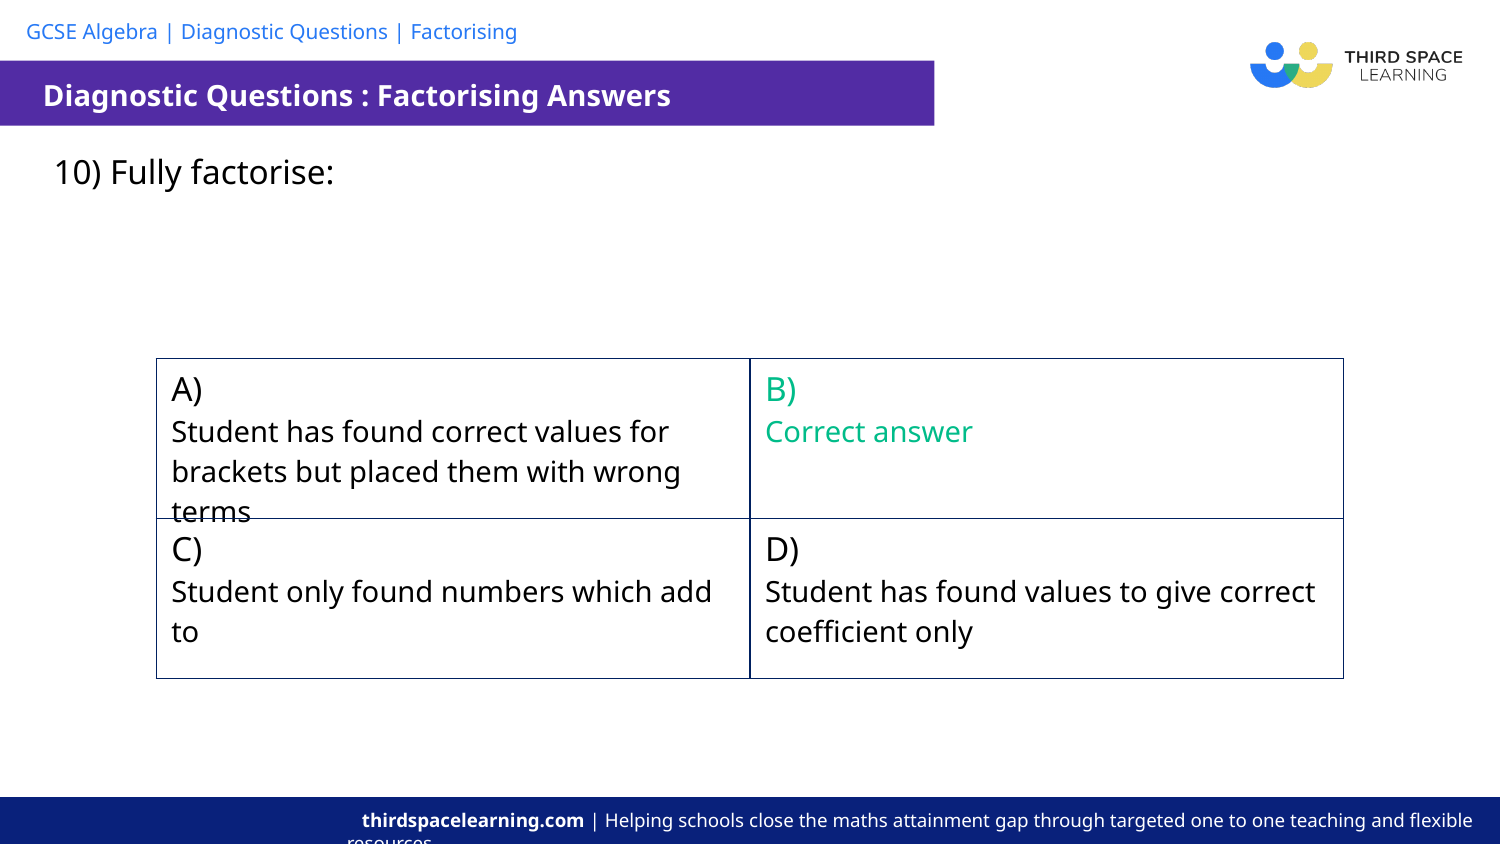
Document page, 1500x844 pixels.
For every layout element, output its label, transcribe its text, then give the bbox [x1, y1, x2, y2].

text_box Diagnostic Questions : Factorising Answers [27, 61, 849, 127]
picture [1250, 33, 1465, 99]
